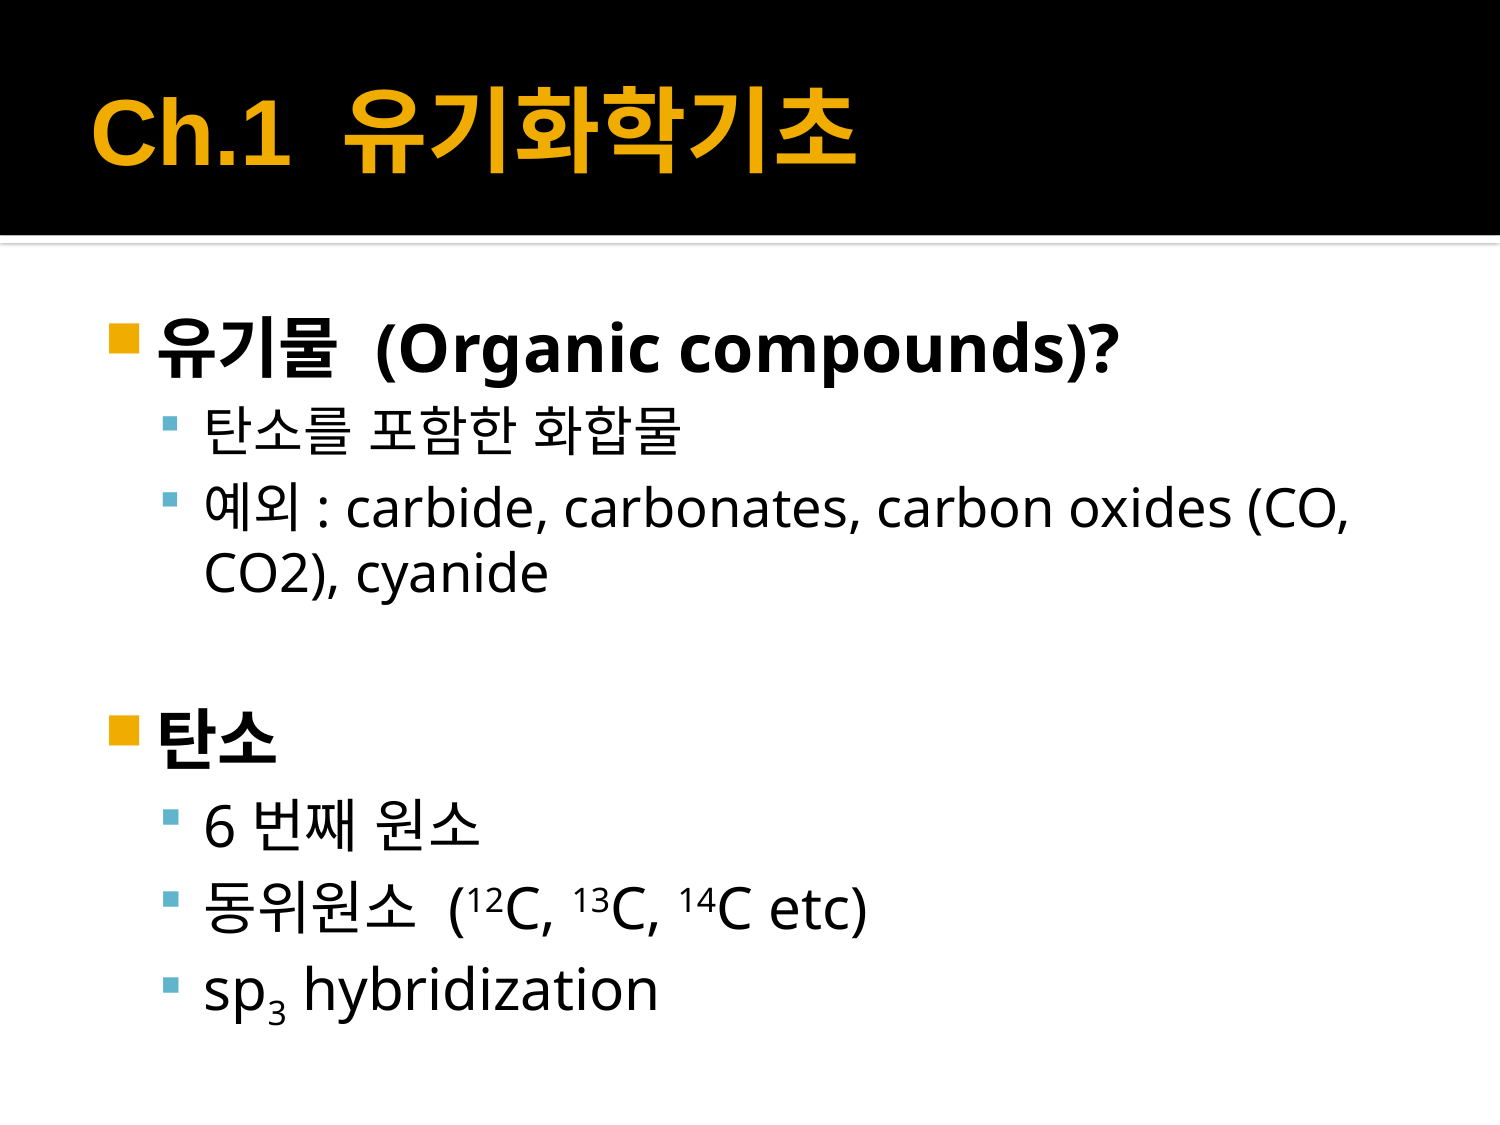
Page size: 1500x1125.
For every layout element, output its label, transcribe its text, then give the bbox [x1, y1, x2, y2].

title Ch.1 유기화학기초 [75, 25, 1425, 231]
list 유기물 (Organic compounds)? 탄소를 포함한 화합물 예외: carbide, carbonates, carbon oxides (CO, CO2), cyanide 탄소 6번째 원소 동위원소 (12C, 13C, 14C etc) sp3 hybridization [75, 291, 1425, 1050]
